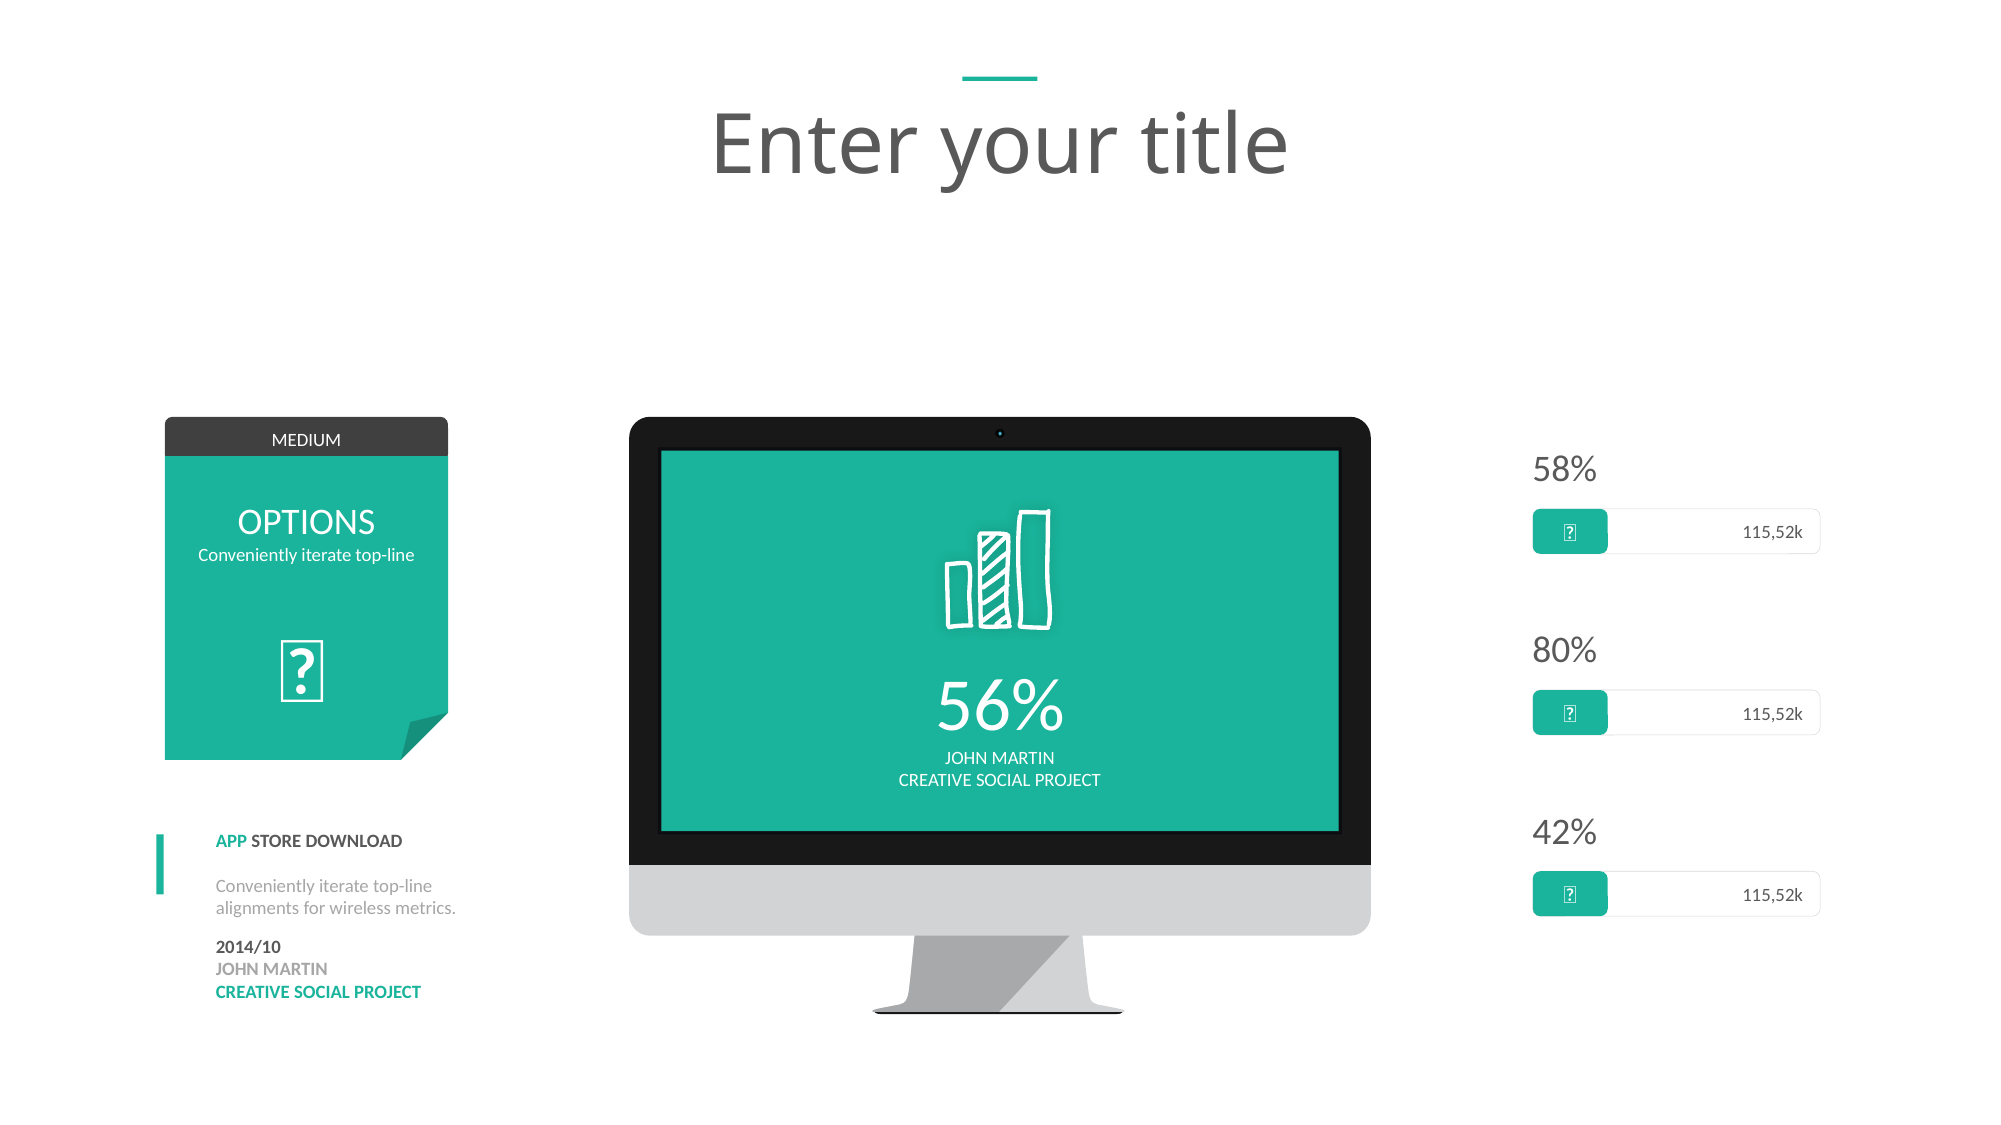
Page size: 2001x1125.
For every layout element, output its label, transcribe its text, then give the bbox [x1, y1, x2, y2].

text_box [629, 416, 1371, 1015]
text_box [164, 416, 449, 760]
text_box 2014/10 JOHN MARTIN CREATIVE SOCIAL PROJECT [201, 926, 517, 1010]
text_box  [1531, 688, 1609, 737]
text_box 58% [1517, 436, 1613, 497]
text_box 115,52k [1575, 688, 1822, 737]
text_box  [1531, 507, 1609, 555]
text_box Enter your title [694, 82, 1306, 198]
text_box 42% [1517, 799, 1613, 859]
text_box [155, 833, 165, 895]
text_box APP STORE DOWNLOAD Conveniently iterate top-line alignments for wireless metrics. [201, 820, 517, 926]
text_box 80% [1517, 618, 1613, 678]
text_box 115,52k [1602, 507, 1822, 555]
text_box [961, 76, 1038, 82]
text_box  [1531, 870, 1609, 918]
text_box 115,52k [1602, 870, 1822, 918]
